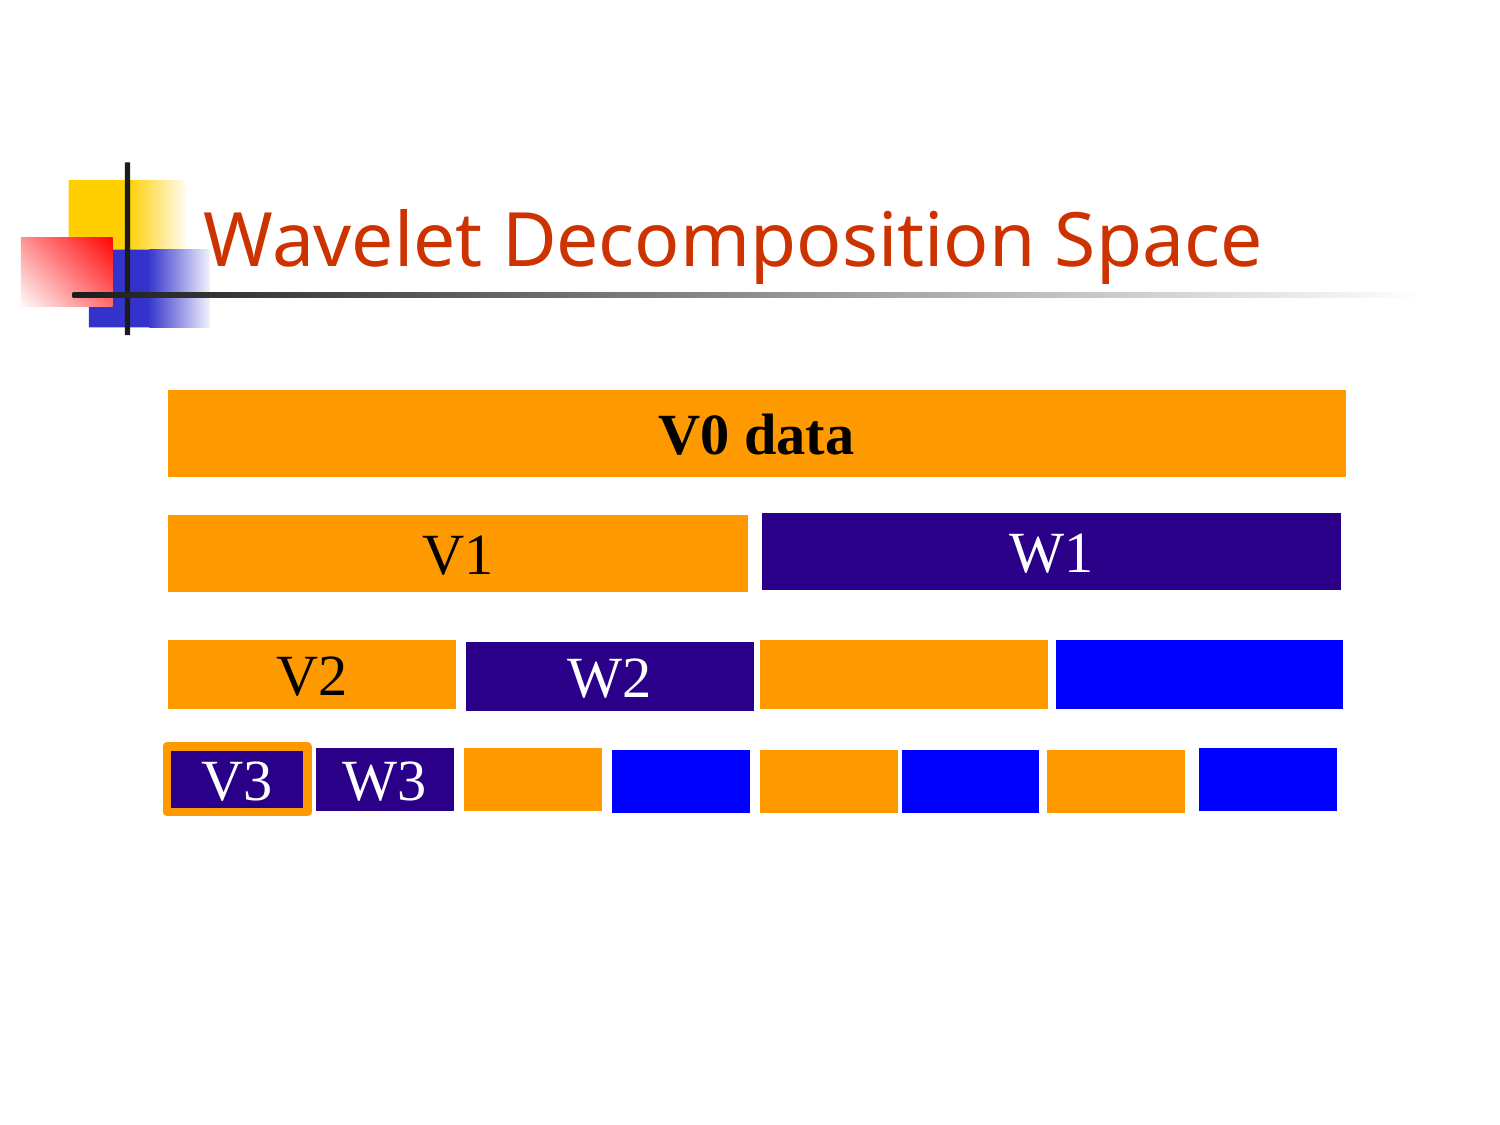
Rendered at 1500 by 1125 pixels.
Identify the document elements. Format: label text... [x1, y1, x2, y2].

title Wavelet Decomposition Space [188, 101, 1468, 289]
picture [162, 387, 1350, 819]
